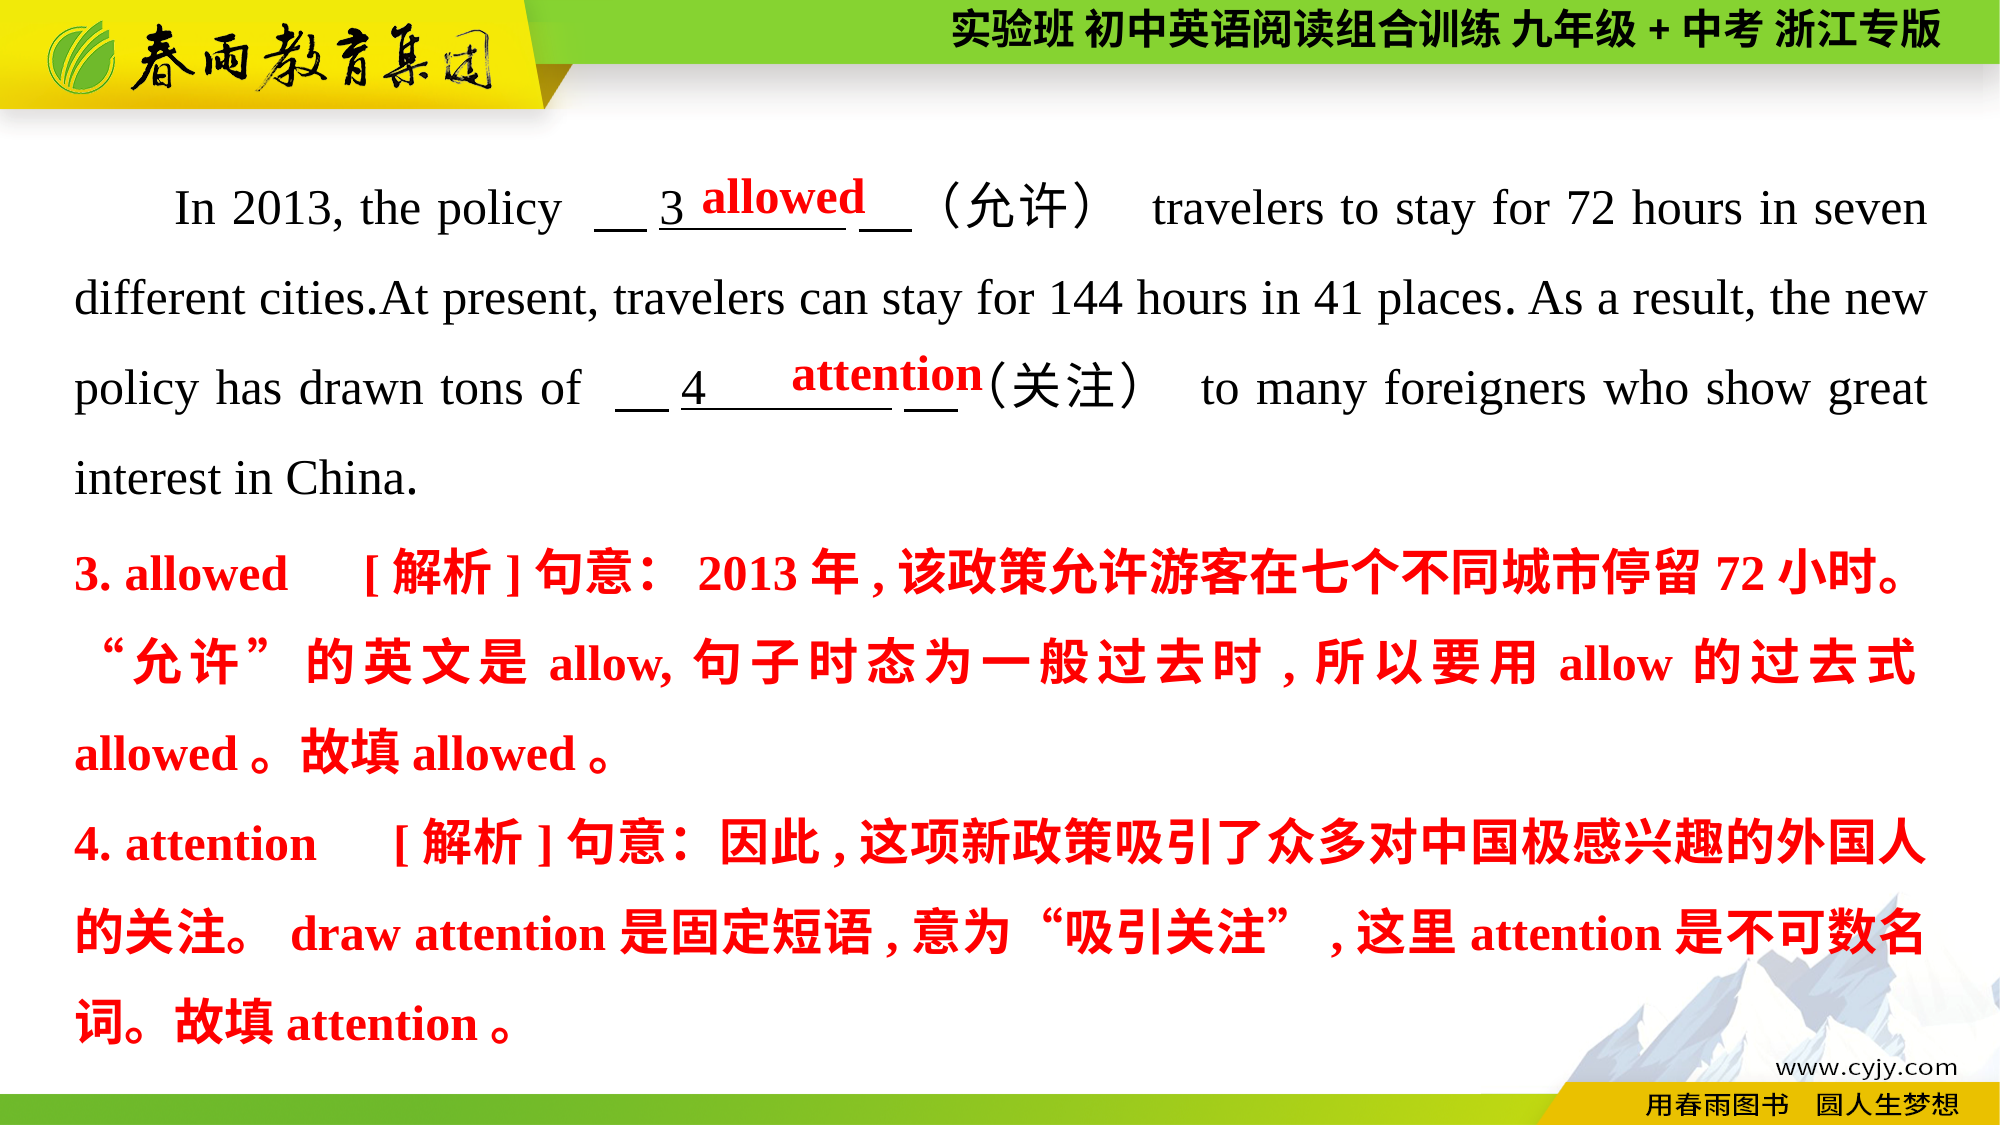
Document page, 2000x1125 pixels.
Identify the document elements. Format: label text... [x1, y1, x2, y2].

text_box allowed [674, 155, 881, 231]
picture [0, 0, 2000, 1125]
text_box 3. allowed [解析]句意：2013年,该政策允许游客在七个不同城市停留72小时。“允许”的英文是allow,句子时态为一般过去时,所以要用allow的过去式allowed。故填allowed。 4. attention [解析]句意：因此,这项新政策吸引了众多对中国极感兴趣的外国人的关注。draw attention是固定短语,意为“吸引关注”,这里attention是不可数名词。故填attention。 [59, 503, 1944, 1059]
text_box attention [776, 333, 999, 408]
list In 2013, the policy 3 （允许） travelers to stay for 72 hours in seven different cities.At present, travelers can stay for 144 hours in 41 places. As a result, the new policy has drawn tons of 4 （关注） to many foreigners who show great interest in China. [59, 137, 1944, 503]
